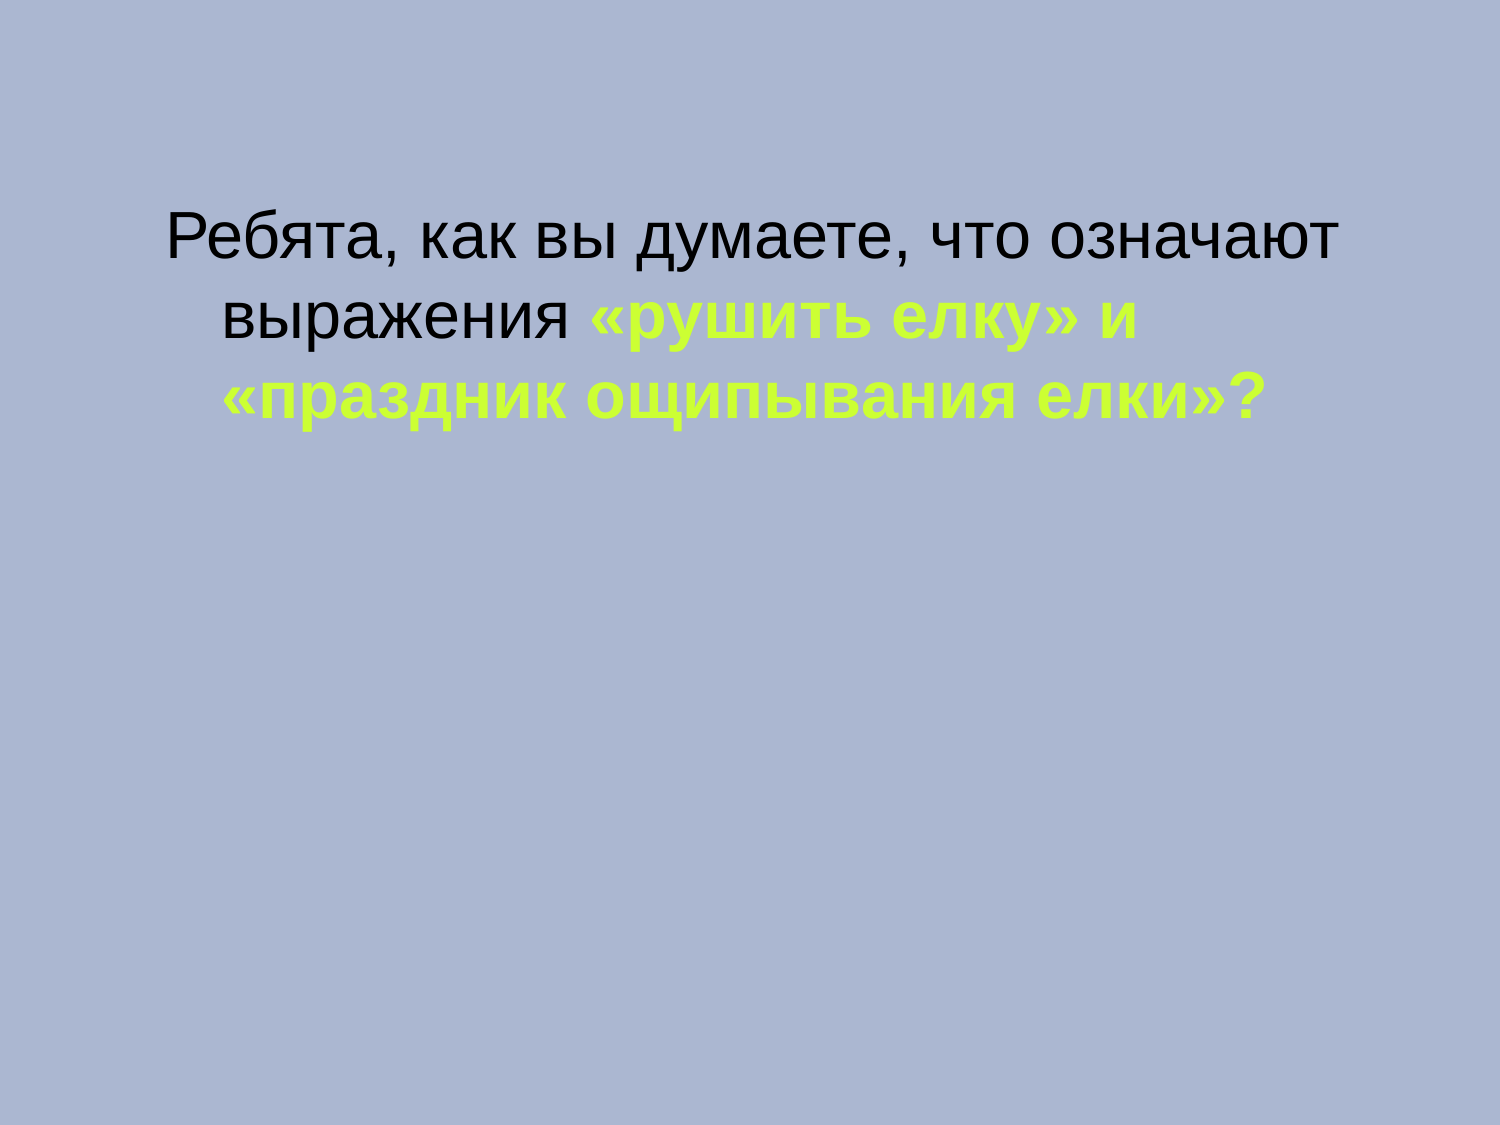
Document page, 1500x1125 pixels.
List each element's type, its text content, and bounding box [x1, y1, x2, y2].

list Ребята, как вы думаете, что означают выражения «рушить елку» и «праздник ощипывания елки»? [149, 184, 1436, 975]
